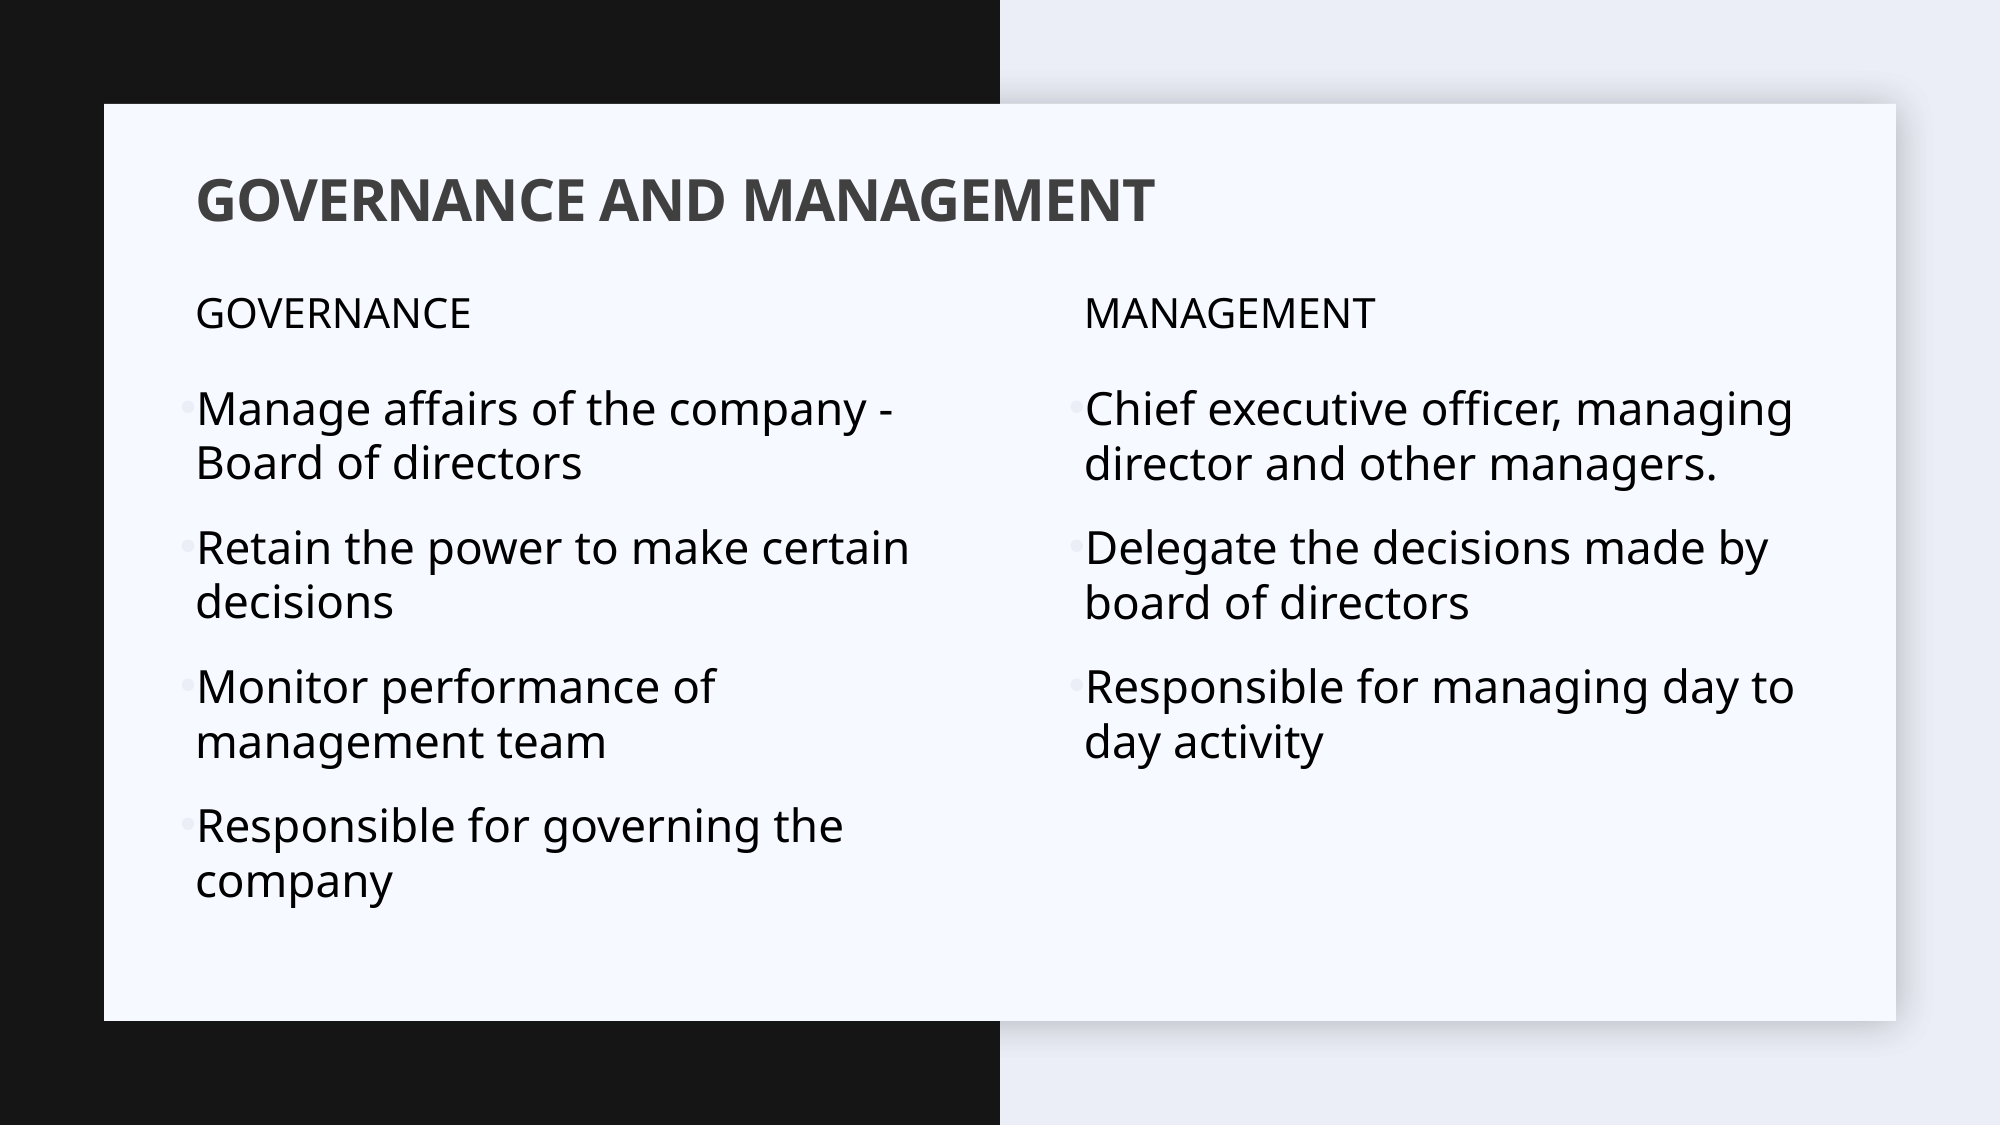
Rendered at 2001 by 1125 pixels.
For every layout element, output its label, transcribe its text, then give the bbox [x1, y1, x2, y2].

list Management [1068, 251, 1830, 371]
list Manage affairs of the company - Board of directors Retain the power to make certain decisions Monitor performance of management team Responsible for governing the company [180, 371, 942, 963]
list Chief executive officer, managing director and other managers. Delegate the decisions made by board of directors Responsible for managing day to day activity [1068, 371, 1830, 963]
title Governance and management [180, 154, 1830, 251]
list Governance [180, 251, 942, 371]
